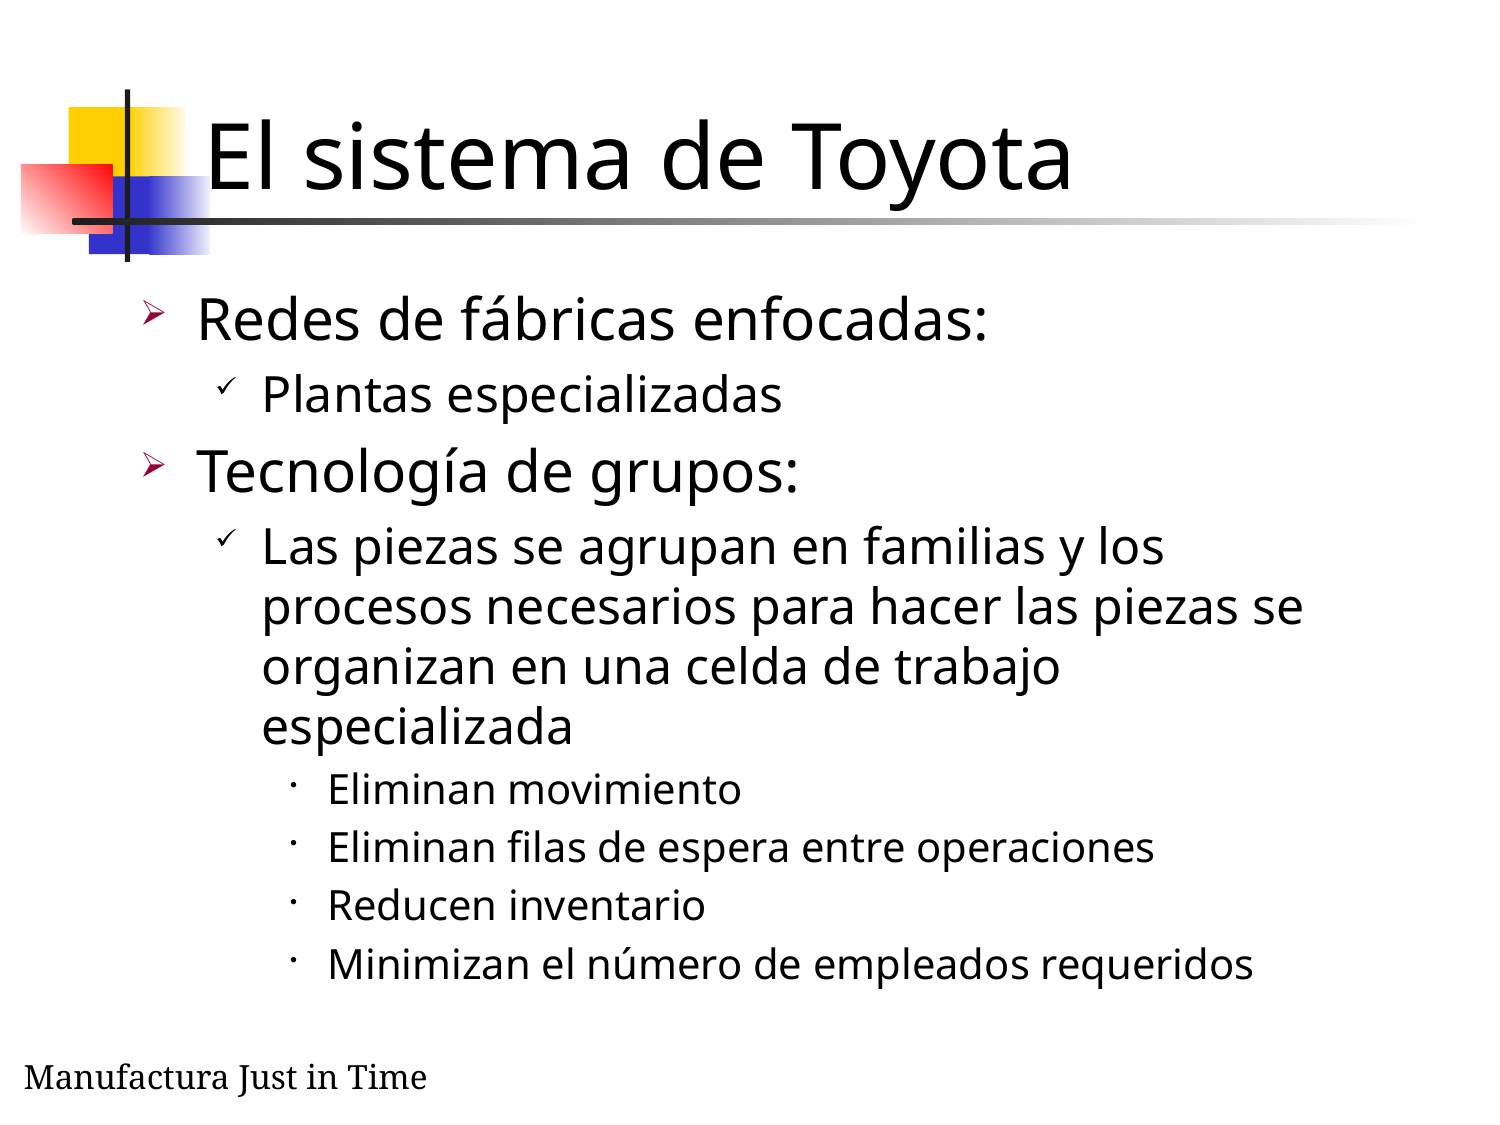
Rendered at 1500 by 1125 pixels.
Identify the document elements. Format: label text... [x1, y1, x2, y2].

list Redes de fábricas enfocadas: Plantas especializadas Tecnología de grupos: Las piezas se agrupan en familias y los procesos necesarios para hacer las piezas se organizan en una celda de trabajo especializada Eliminan movimiento Eliminan filas de espera entre operaciones Reducen inventario Minimizan el número de empleados requeridos [124, 274, 1401, 1007]
title El sistema de Toyota [188, 27, 1468, 216]
